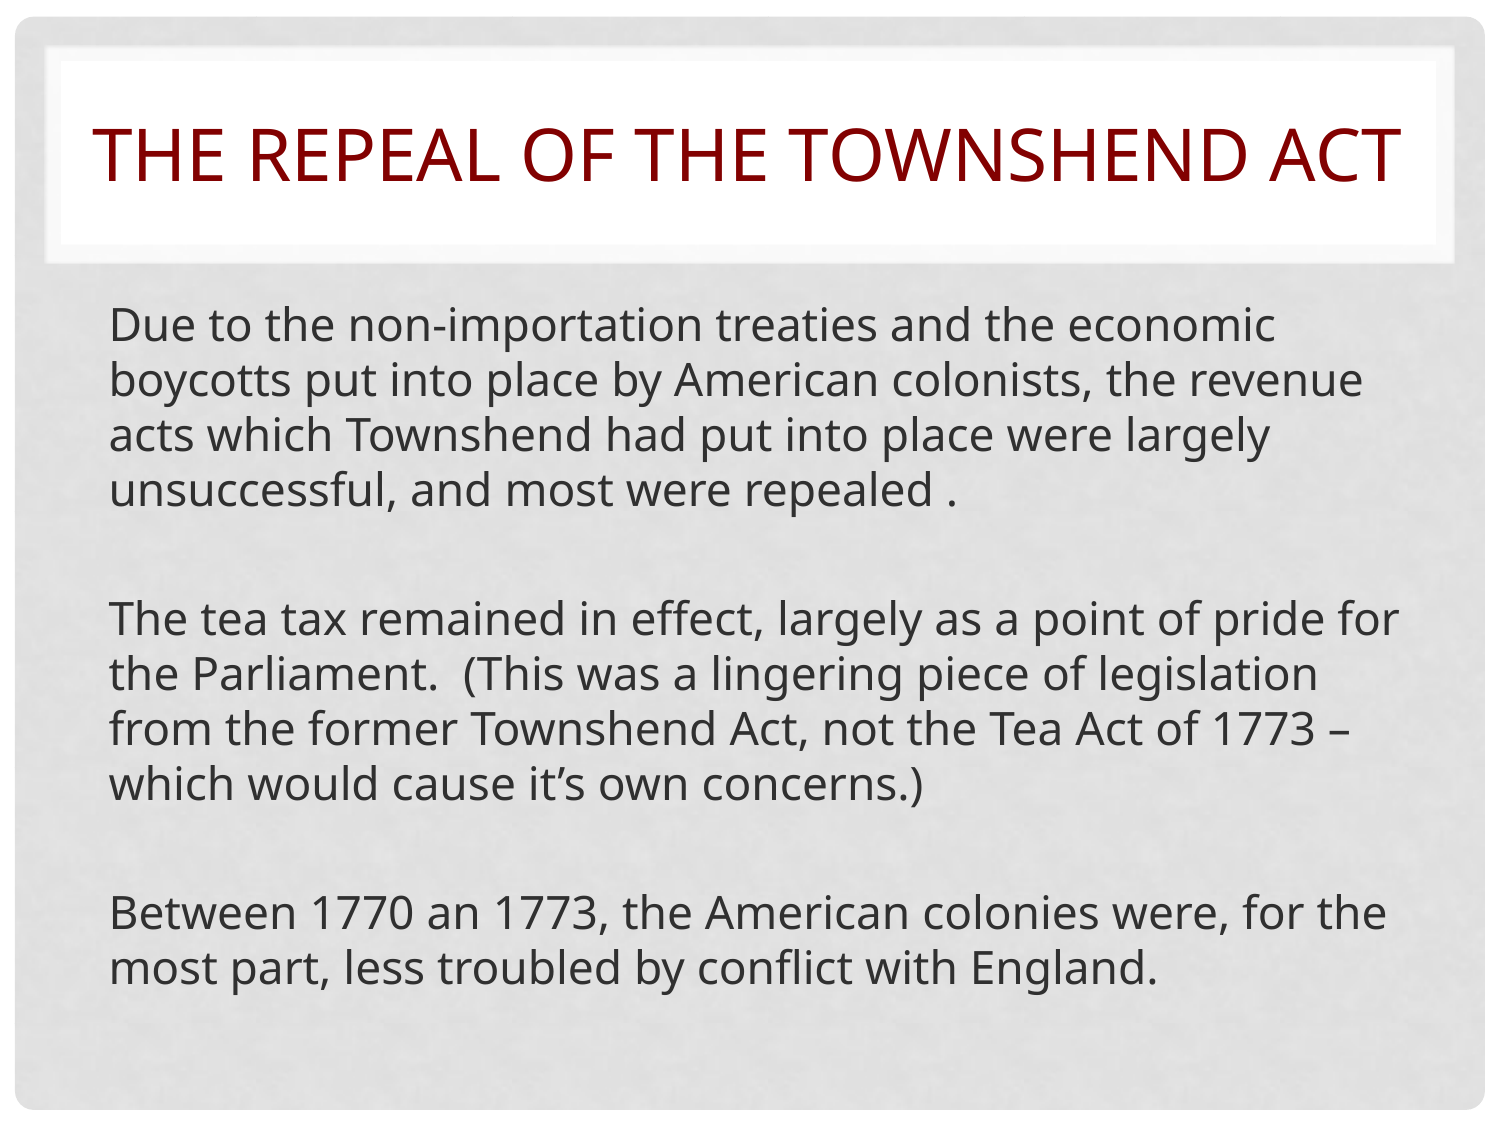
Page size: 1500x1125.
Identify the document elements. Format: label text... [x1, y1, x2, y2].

title The Repeal of the Townshend Act [69, 66, 1425, 238]
list Due to the non-importation treaties and the economic boycotts put into place by American colonists, the revenue acts which Townshend had put into place were largely unsuccessful, and most were repealed . The tea tax remained in effect, largely as a point of pride for the Parliament. (This was a lingering piece of legislation from the former Townshend Act, not the Tea Act of 1773 – which would cause it’s own concerns.) Between 1770 an 1773, the American colonies were, for the most part, less troubled by conflict with England. [75, 287, 1425, 1005]
